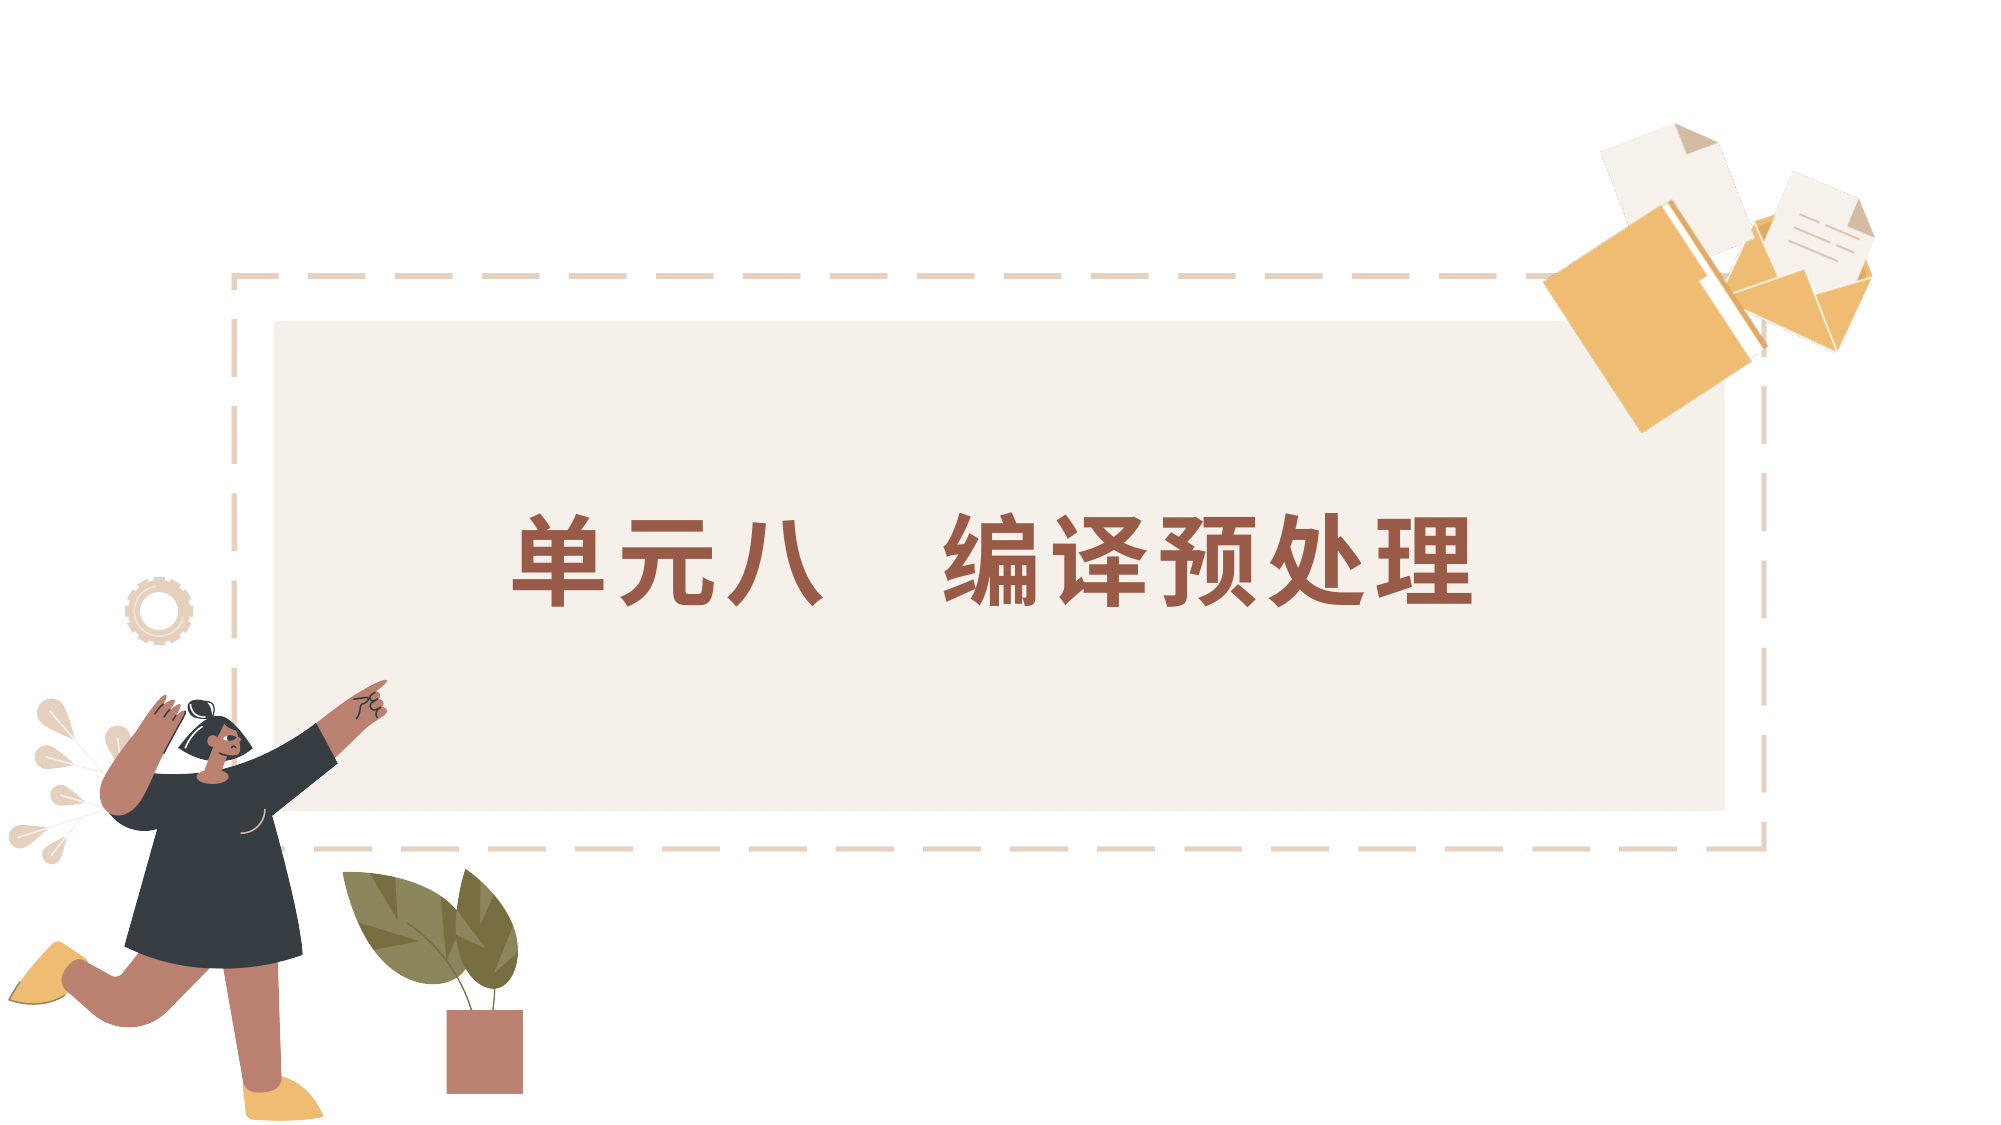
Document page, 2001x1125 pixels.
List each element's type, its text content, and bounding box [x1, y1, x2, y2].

picture [0, 0, 2001, 1125]
text_box 单元八 编译预处理 [492, 410, 1531, 707]
